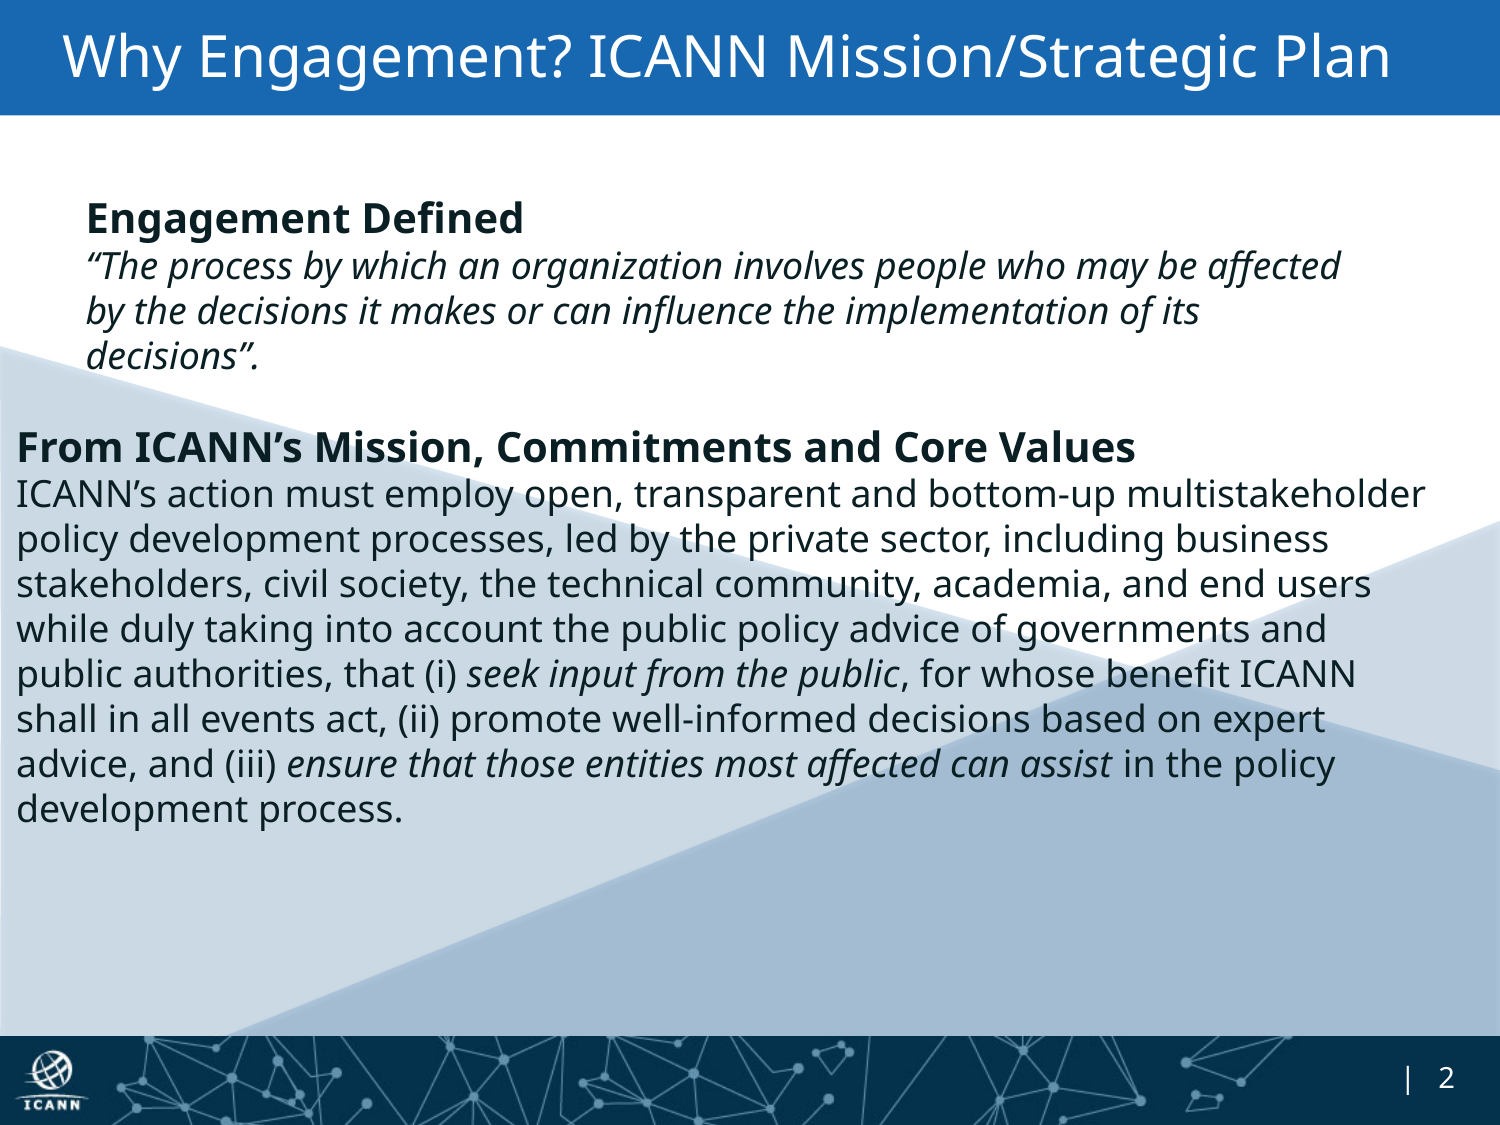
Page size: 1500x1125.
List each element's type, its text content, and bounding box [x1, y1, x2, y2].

text_box Engagement Defined “The process by which an organization involves people who may be affected by the decisions it makes or can influence the implementation of its decisions”. [70, 184, 1371, 430]
picture [0, 1036, 1500, 1125]
title Why Engagement? ICANN Mission/Strategic Plan [0, 0, 1500, 116]
text_box From ICANN’s Mission, Commitments and Core Values ICANN’s action must employ open, transparent and bottom-up multistakeholder policy development processes, led by the private sector, including business stakeholders, civil society, the technical community, academia, and end users while duly taking into account the public policy advice of governments and public authorities, that (i) seek input from the public, for whose benefit ICANN shall in all events act, (ii) promote well-informed decisions based on expert advice, and (iii) ensure that those entities most affected can assist in the policy development process. [1, 412, 1443, 838]
